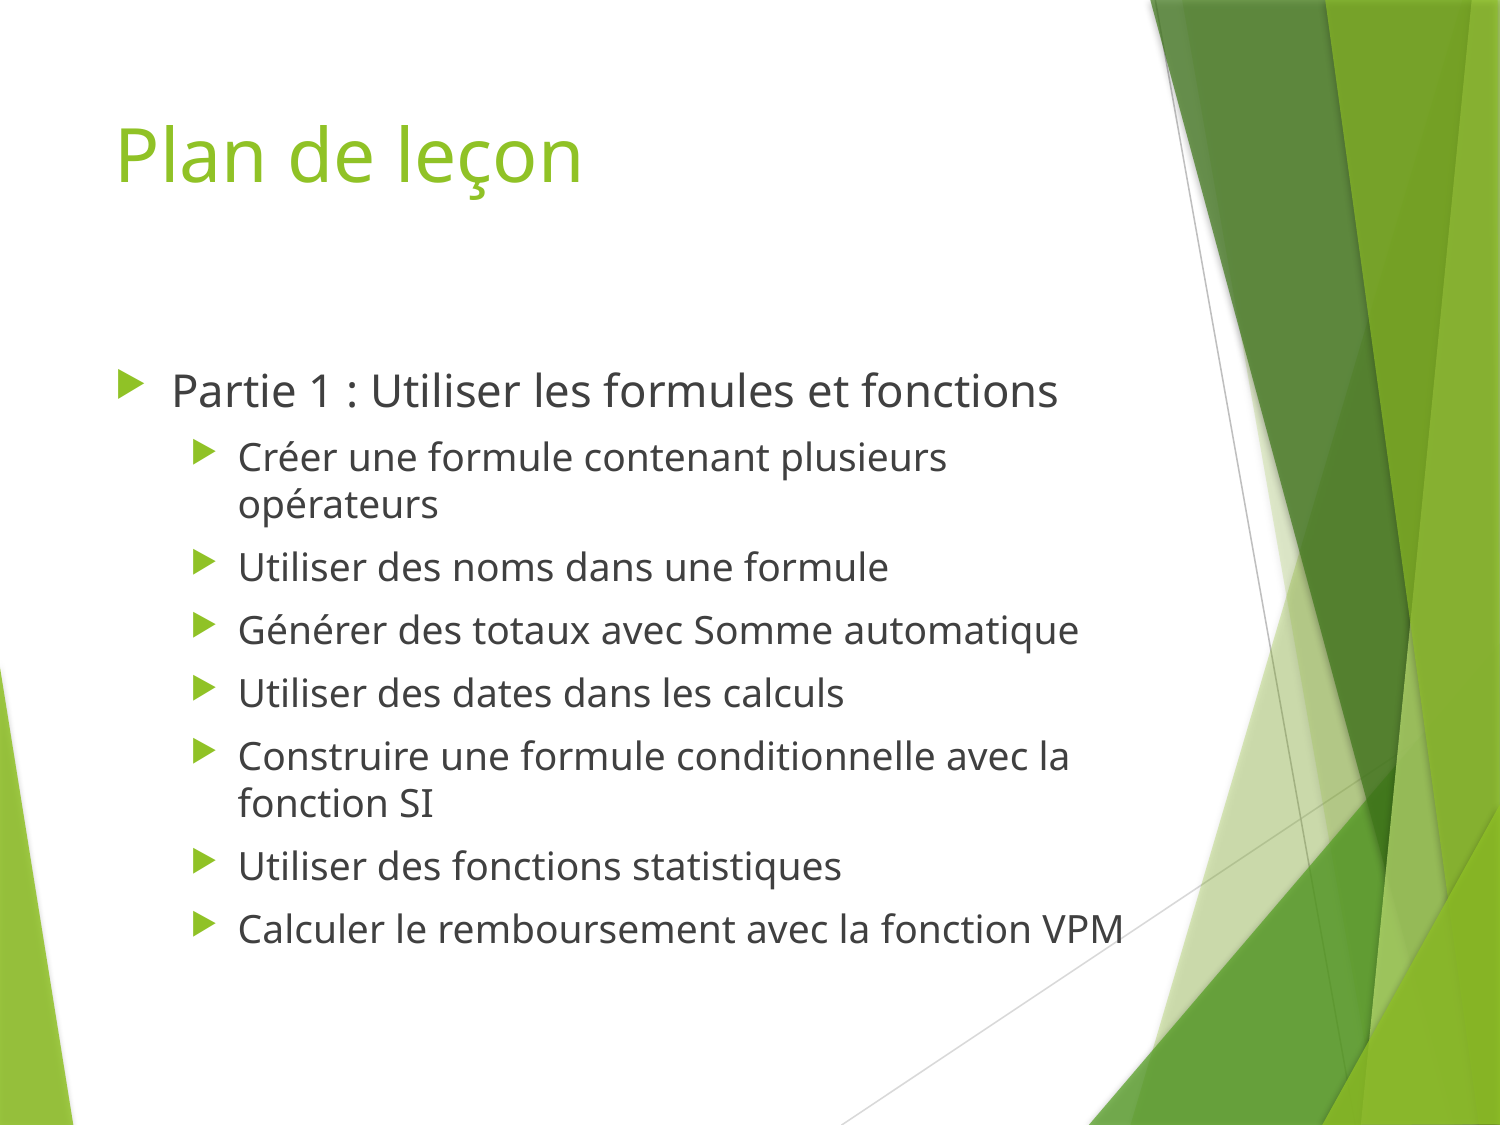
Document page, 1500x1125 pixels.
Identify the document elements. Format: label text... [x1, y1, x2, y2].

title Plan de leçon [99, 99, 1142, 317]
list Partie 1 : Utiliser les formules et fonctions Créer une formule contenant plusieurs opérateurs Utiliser des noms dans une formule Générer des totaux avec Somme automatique Utiliser des dates dans les calculs Construire une formule conditionnelle avec la fonction SI Utiliser des fonctions statistiques Calculer le remboursement avec la fonction VPM [99, 354, 1142, 992]
